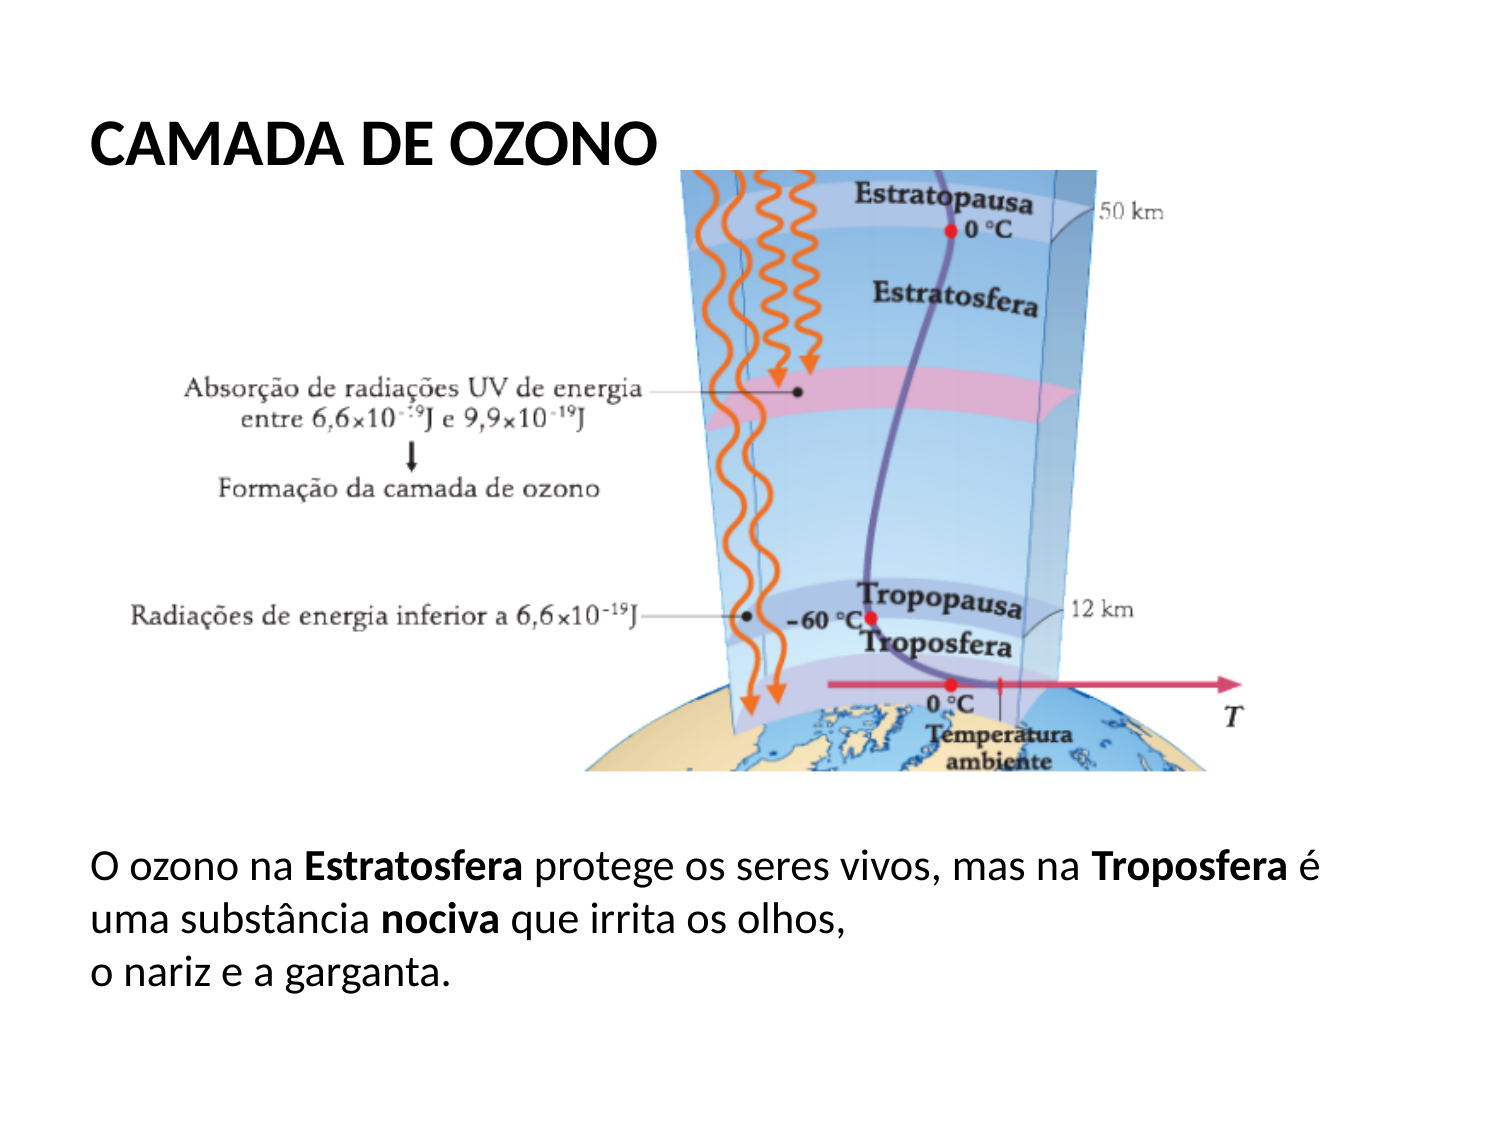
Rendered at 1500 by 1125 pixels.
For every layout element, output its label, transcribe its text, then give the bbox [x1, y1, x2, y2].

list O ozono na Estratosfera protege os seres vivos, mas na Troposfera é uma substância nociva que irrita os olhos, o nariz e a garganta. [75, 262, 1425, 1005]
title CAMADA DE OZONO [75, 45, 1425, 233]
picture [123, 170, 1252, 788]
